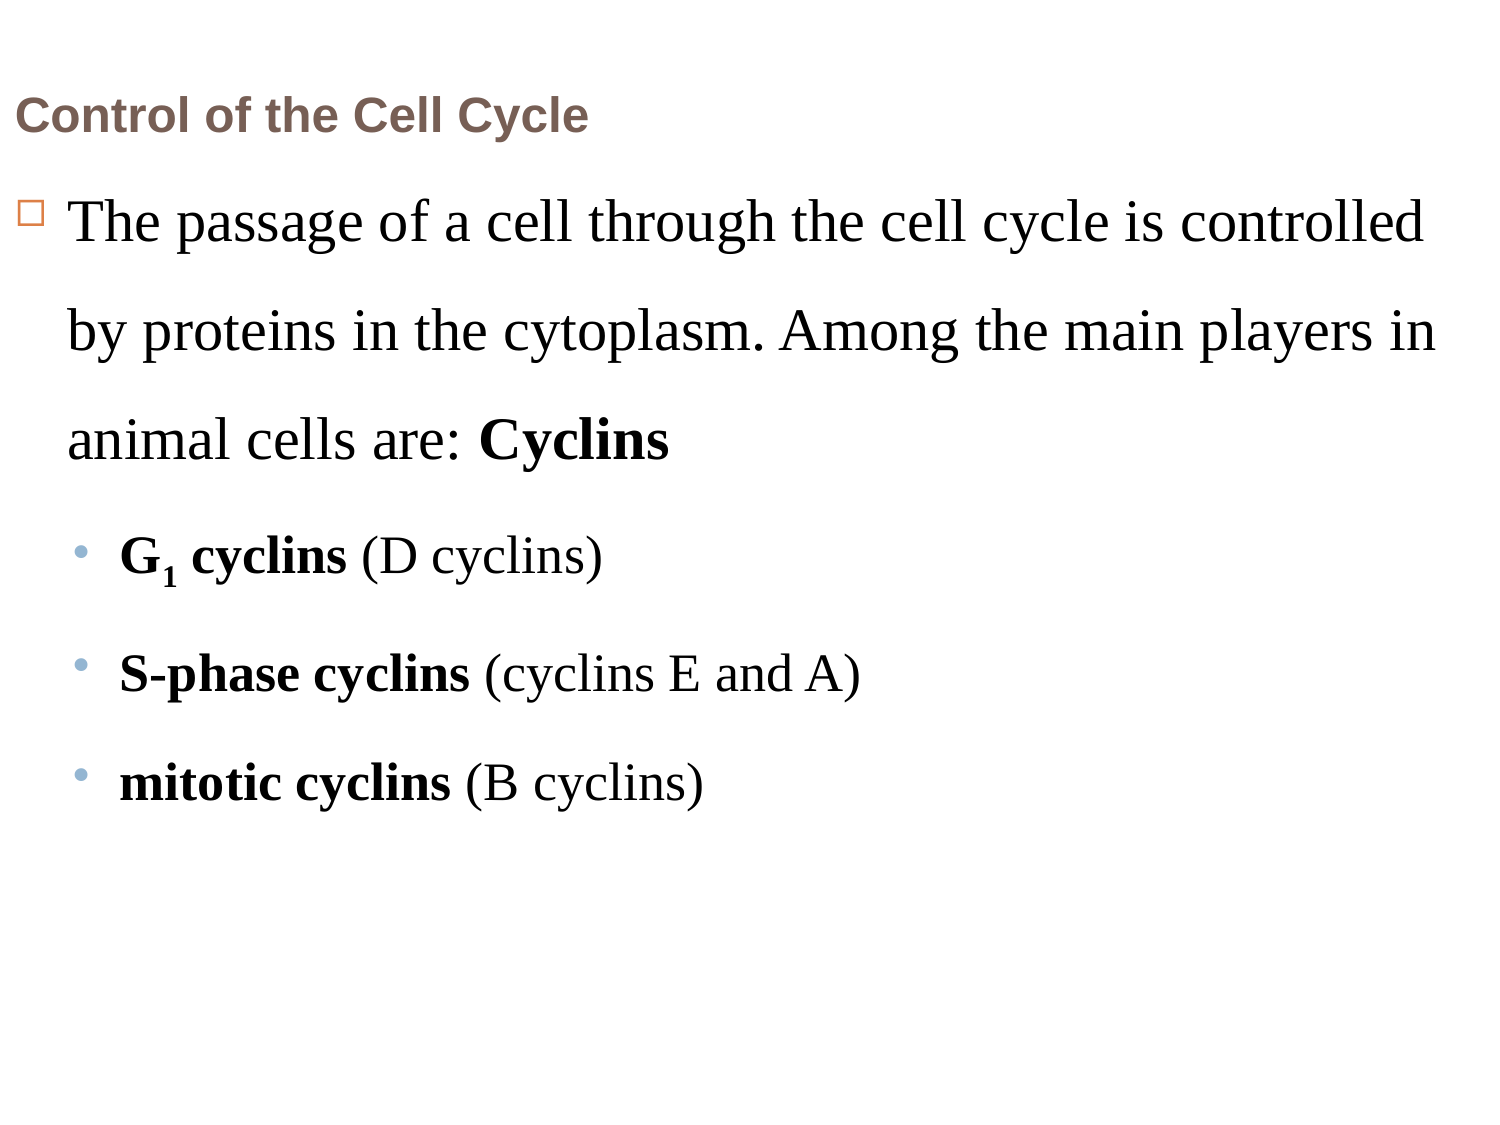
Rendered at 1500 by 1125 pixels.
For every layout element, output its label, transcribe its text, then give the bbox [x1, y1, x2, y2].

list The passage of a cell through the cell cycle is controlled by proteins in the cytoplasm. Among the main players in animal cells are: Cyclins G1 cyclins (D cyclins) S-phase cyclins (cyclins E and A) mitotic cyclins (B cyclins) [0, 137, 1500, 1125]
title Control of the Cell Cycle [0, 45, 1350, 137]
